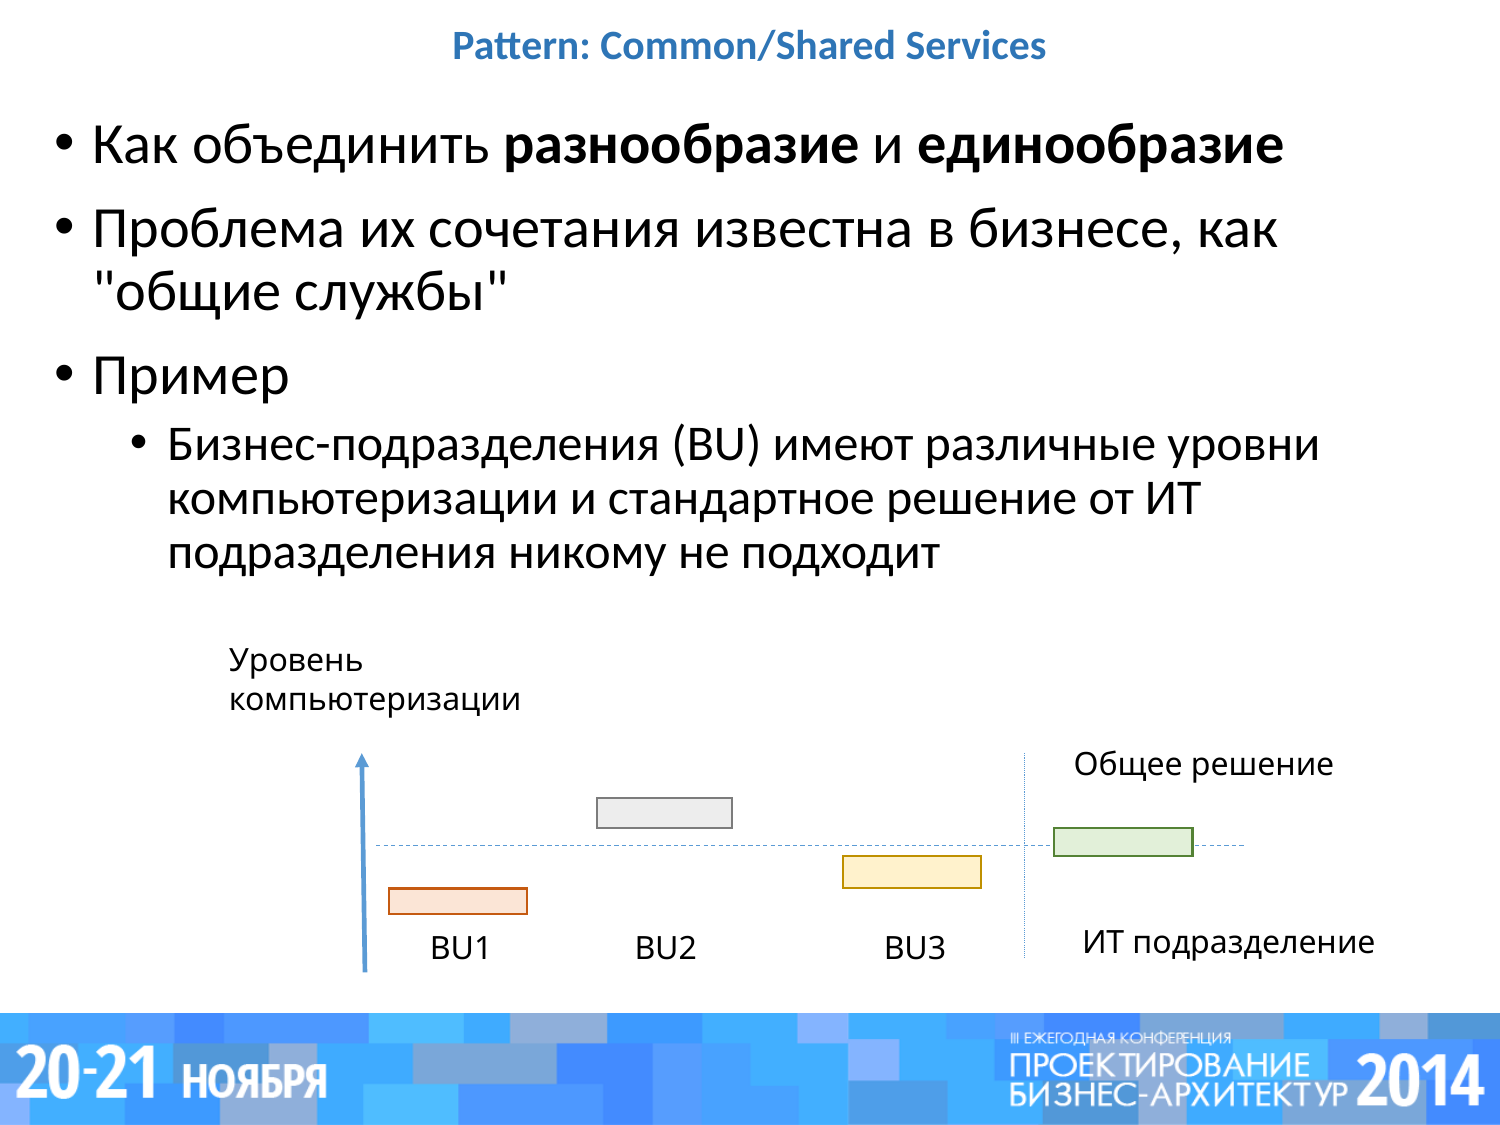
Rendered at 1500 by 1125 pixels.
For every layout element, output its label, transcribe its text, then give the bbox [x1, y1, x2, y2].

list Как объединить разнообразие и единообразие Проблема их сочетания известна в бизнесе, как "общие службы" Пример Бизнес-подразделения (BU) имеют различные уровни компьютеризации и стандартное решение от ИТ подразделения никому не подходит [39, 105, 1465, 1014]
text_box BU1 [415, 919, 528, 973]
text_box Уровень компьютеризации [213, 632, 565, 724]
text_box [842, 855, 982, 889]
title Pattern: Common/Shared Services [103, 6, 1397, 89]
text_box Общее решение [1058, 736, 1356, 790]
text_box [1053, 827, 1194, 845]
picture [0, 1013, 1500, 1125]
text_box [1053, 846, 1194, 857]
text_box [361, 753, 365, 973]
text_box BU3 [868, 919, 982, 973]
text_box ИТ подразделение [1067, 914, 1450, 968]
text_box BU2 [619, 919, 733, 973]
text_box [388, 887, 528, 915]
text_box [596, 797, 733, 829]
